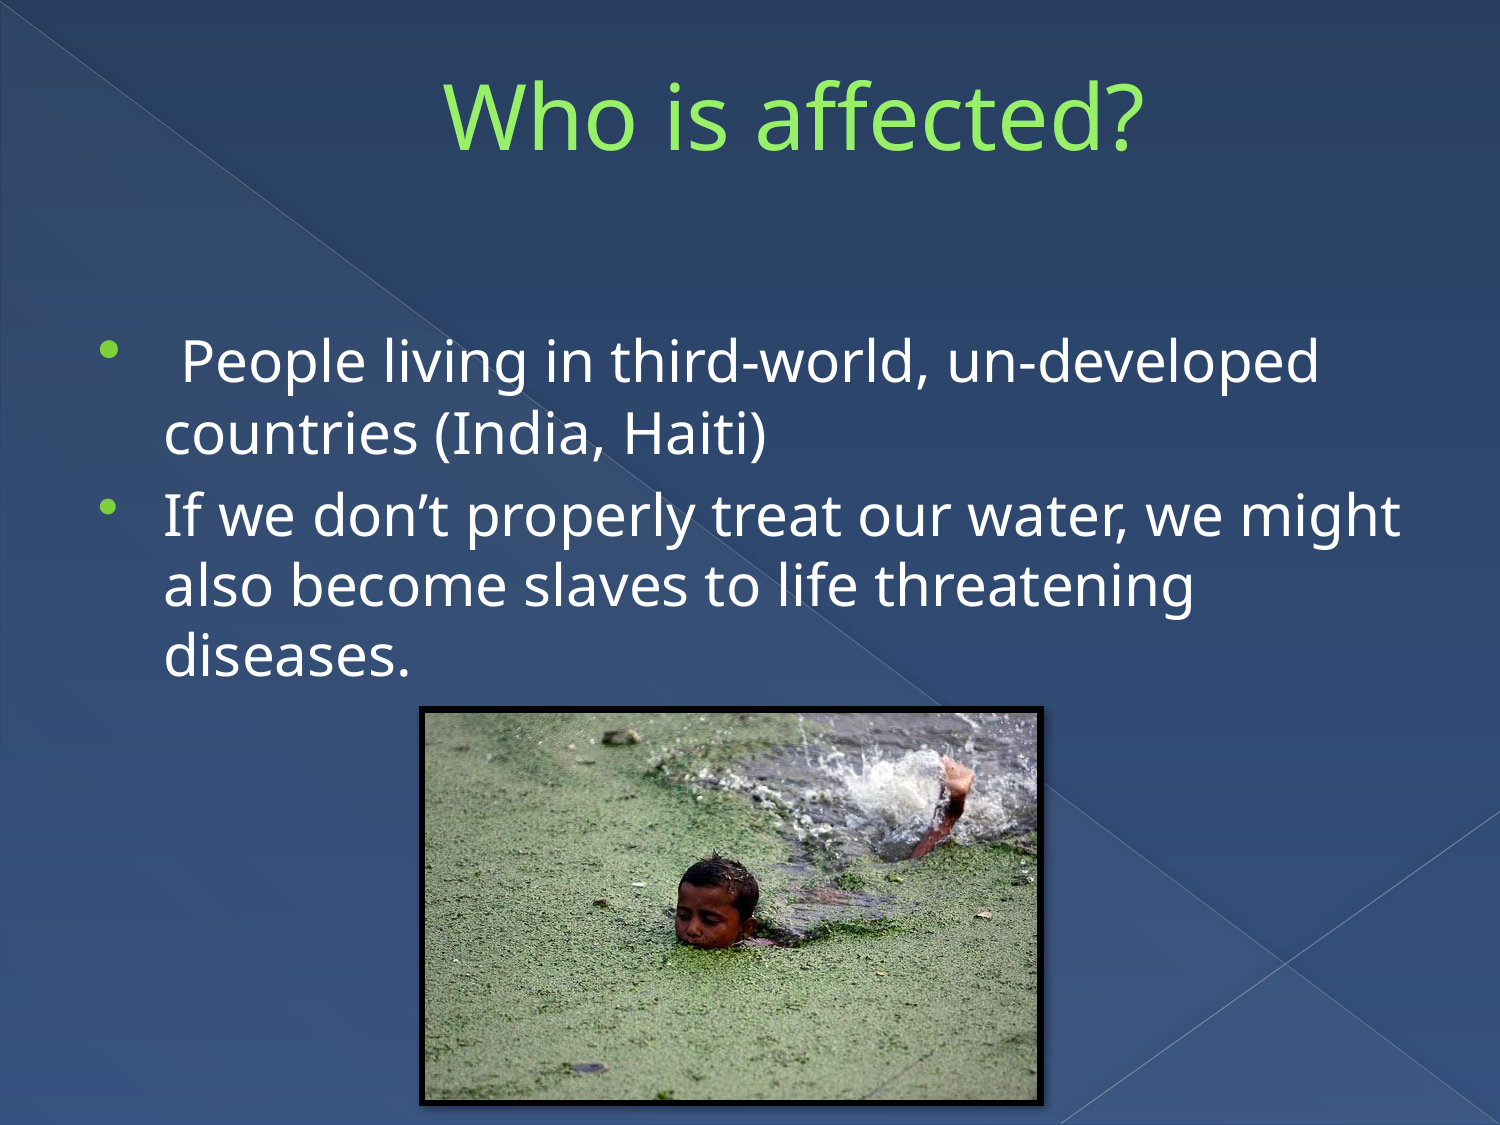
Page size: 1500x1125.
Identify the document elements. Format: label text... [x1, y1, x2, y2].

picture [424, 712, 1038, 1101]
list People living in third-world, un-developed countries (India, Haiti) If we don’t properly treat our water, we might also become slaves to life threatening diseases. [75, 308, 1425, 1059]
title Who is affected? [75, 43, 1425, 274]
